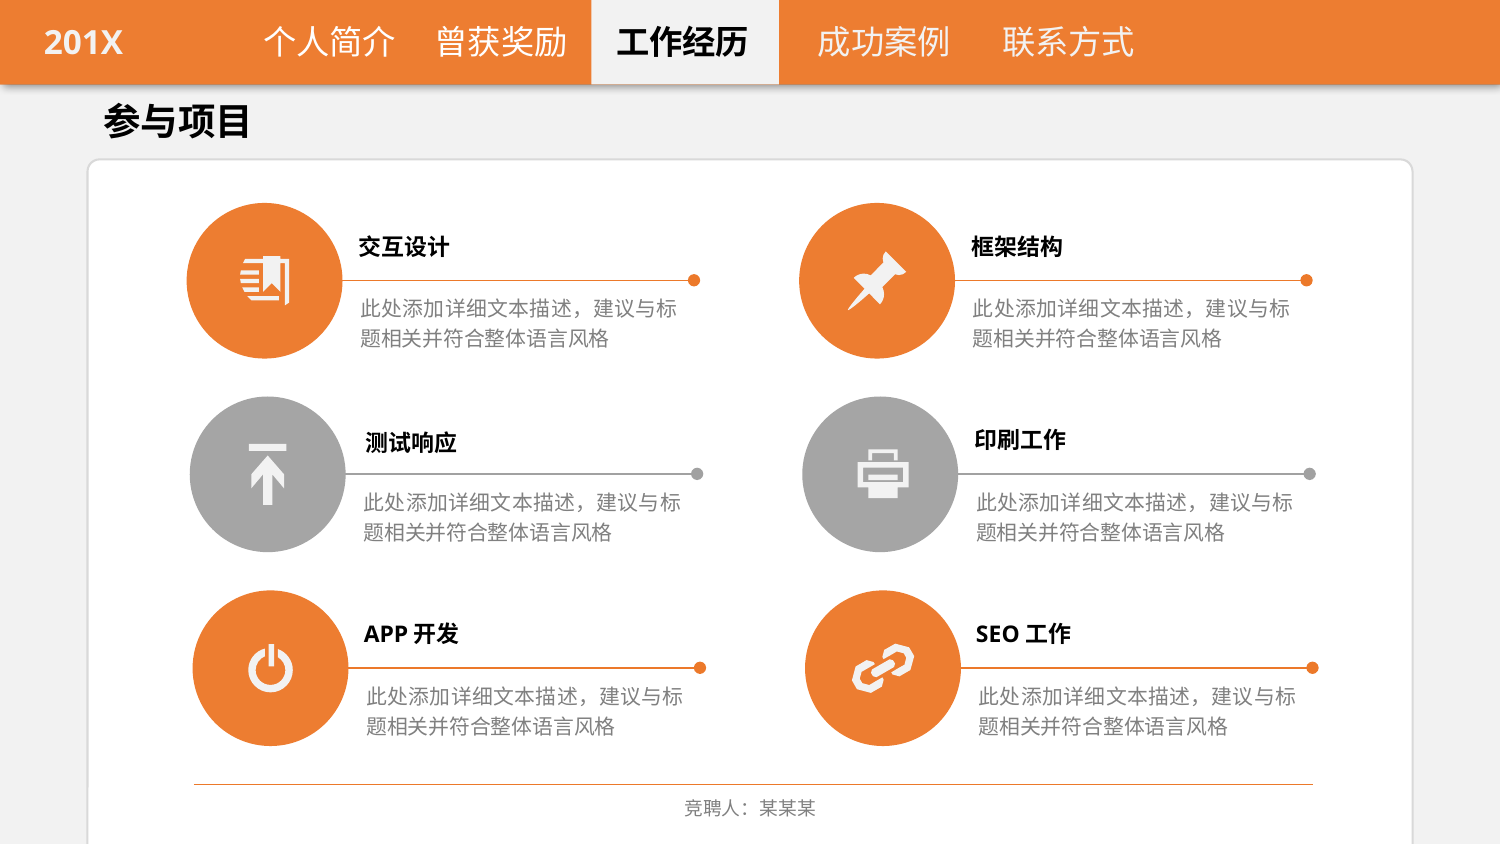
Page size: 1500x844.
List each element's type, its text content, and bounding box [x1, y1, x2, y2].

text_box 联系方式 [987, 14, 1151, 69]
text_box 此处添加详细文本描述，建议与标题相关并符合整体语言风格 [351, 675, 699, 746]
text_box [868, 449, 898, 461]
text_box 此处添加详细文本描述，建议与标题相关并符合整体语言风格 [348, 482, 696, 552]
text_box 201X [29, 14, 139, 69]
text_box 此处添加详细文本描述，建议与标题相关并符合整体语言风格 [345, 287, 693, 359]
text_box [240, 270, 259, 275]
text_box APP开发 [349, 612, 475, 655]
text_box [251, 455, 285, 505]
text_box [248, 648, 293, 693]
text_box [802, 588, 964, 749]
text_box [240, 278, 259, 284]
text_box 竞聘人：某某某 [669, 788, 831, 827]
text_box [882, 643, 915, 677]
text_box 个人简介 [248, 14, 412, 69]
text_box [589, 0, 781, 86]
text_box [268, 644, 275, 667]
text_box SEO工作 [961, 612, 1086, 655]
text_box [857, 462, 909, 499]
text_box [187, 394, 348, 555]
text_box [184, 200, 345, 361]
text_box [0, 0, 589, 86]
text_box 曾获奖励 [419, 14, 583, 70]
text_box [871, 659, 896, 678]
text_box [851, 660, 884, 693]
text_box [190, 588, 351, 749]
text_box 成功案例 [803, 14, 966, 69]
text_box 测试响应 [350, 421, 473, 464]
text_box [800, 394, 961, 555]
text_box 交互设计 [344, 224, 466, 267]
text_box [797, 200, 958, 361]
text_box [781, 0, 1500, 86]
text_box 此处添加详细文本描述，建议与标题相关并符合整体语言风格 [958, 286, 1306, 359]
text_box 框架结构 [956, 224, 1079, 267]
text_box [847, 251, 907, 311]
text_box [242, 256, 290, 306]
text_box 此处添加详细文本描述，建议与标题相关并符合整体语言风格 [961, 481, 1309, 552]
text_box 印刷工作 [959, 418, 1082, 461]
text_box [248, 443, 287, 451]
text_box 此处添加详细文本描述，建议与标题相关并符合整体语言风格 [964, 675, 1311, 746]
text_box 工作经历 [601, 14, 764, 69]
text_box 参与项目 [88, 97, 269, 151]
